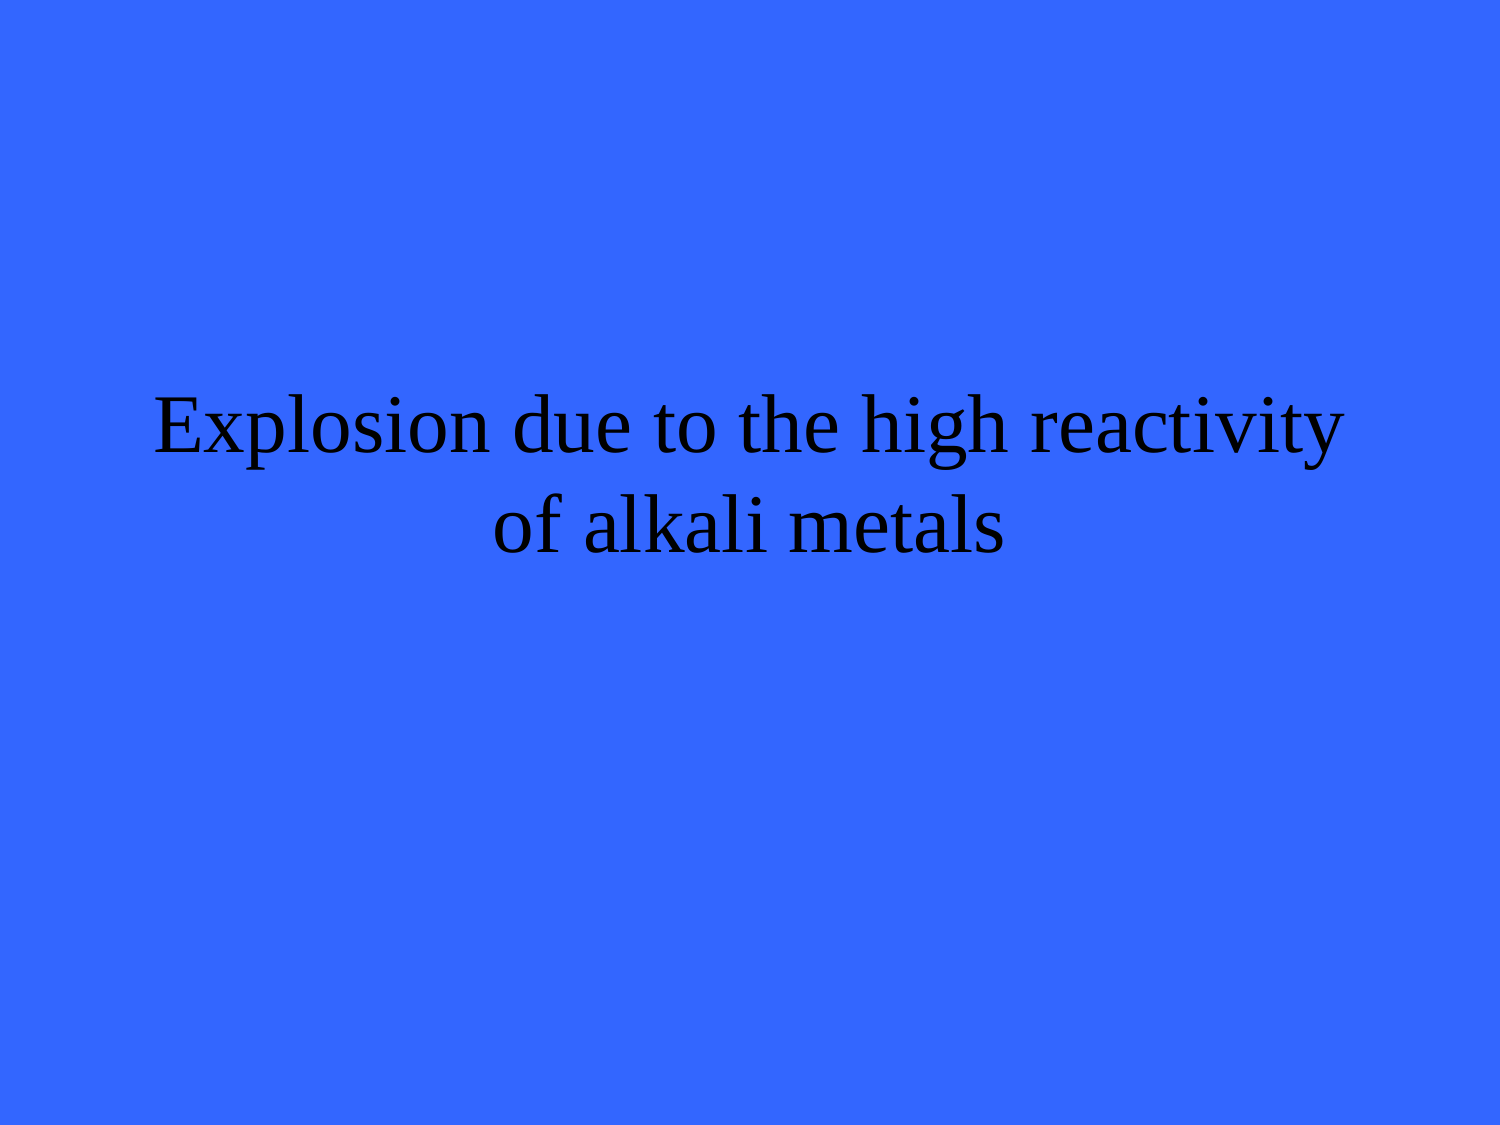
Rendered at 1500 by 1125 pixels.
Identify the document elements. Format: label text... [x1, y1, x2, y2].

title Explosion due to the high reactivity of alkali metals [112, 374, 1388, 563]
